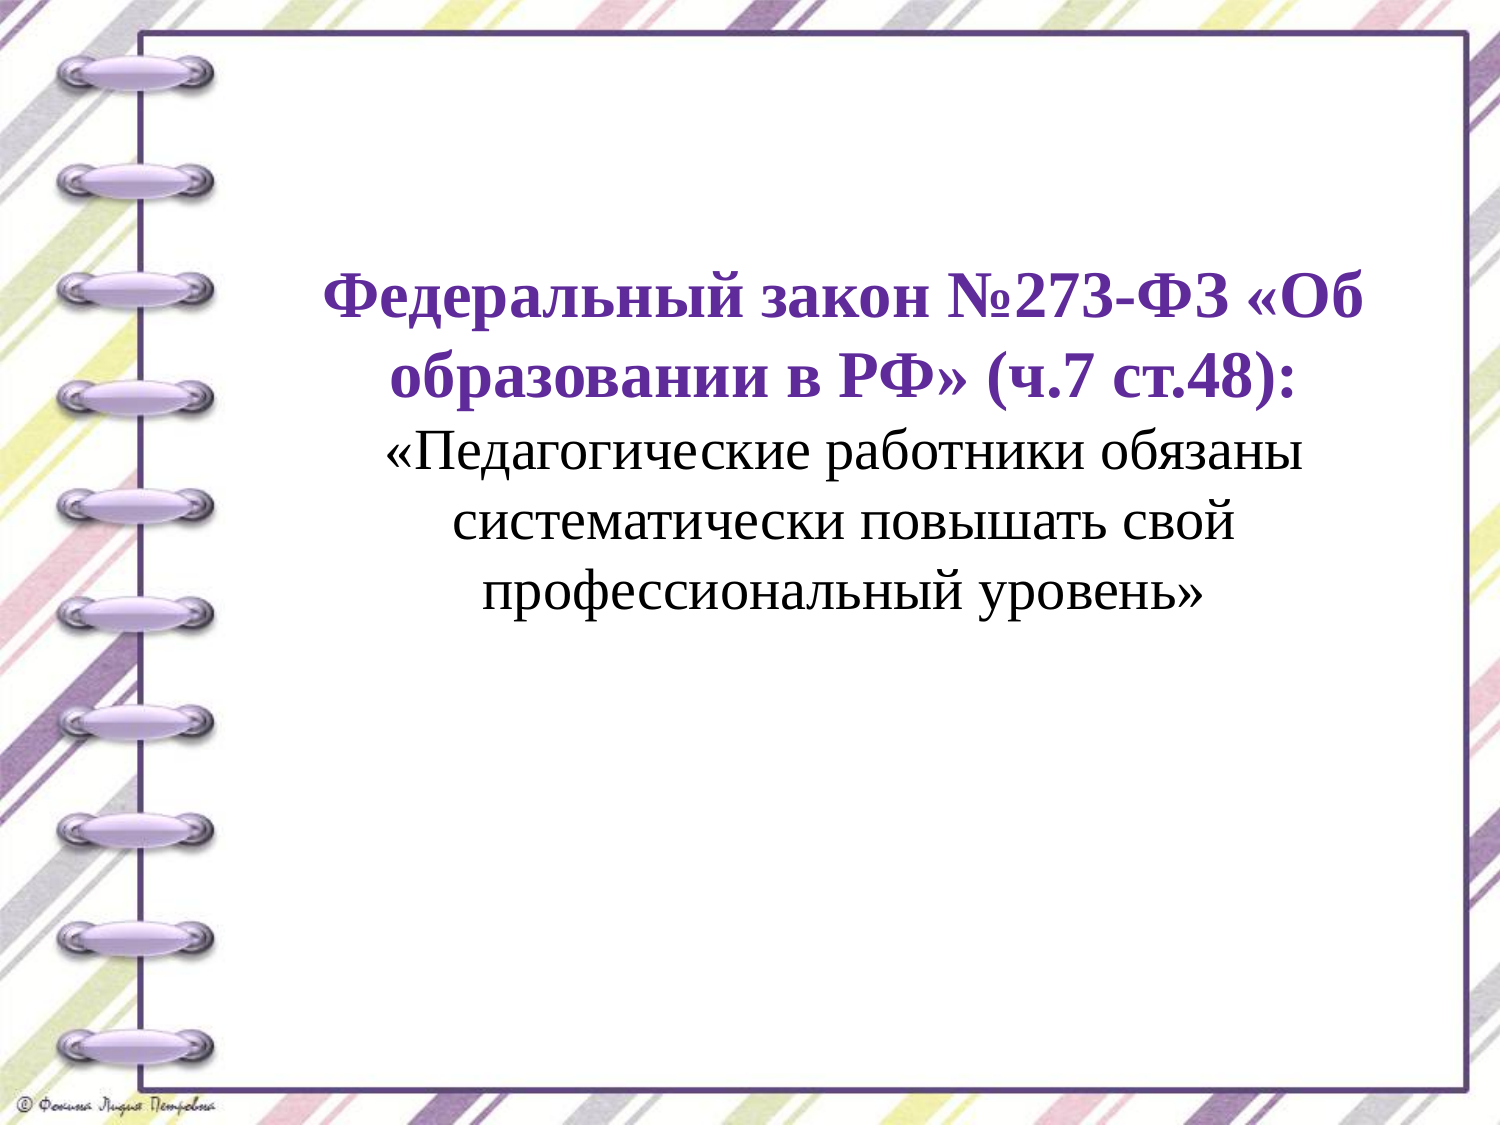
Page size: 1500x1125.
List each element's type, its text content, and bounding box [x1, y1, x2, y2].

picture [0, 0, 1500, 1125]
text_box Федеральный закон №273-ФЗ «Об образовании в РФ» (ч.7 ст.48): «Педагогические работники обязаны систематически повышать свой профессиональный уровень» [242, 243, 1447, 788]
